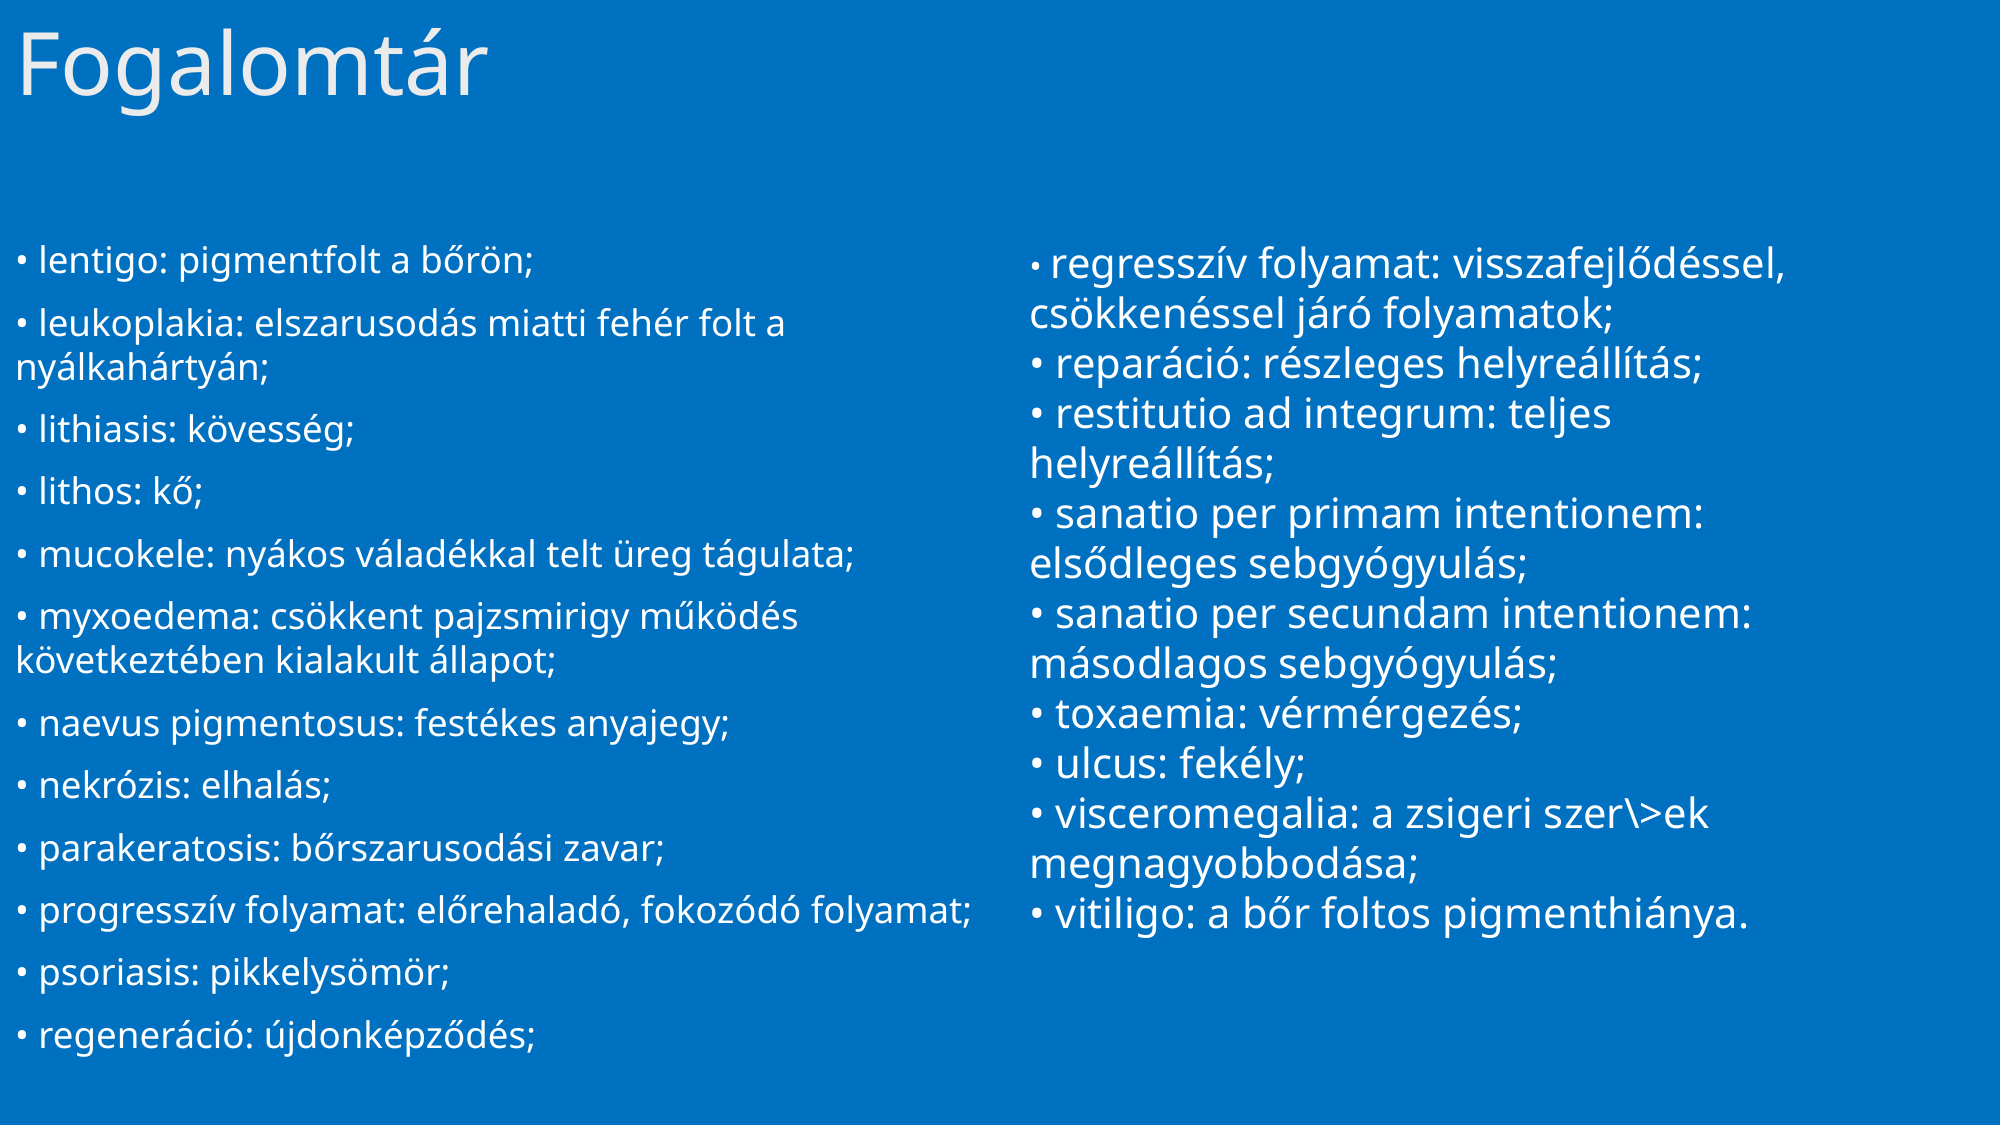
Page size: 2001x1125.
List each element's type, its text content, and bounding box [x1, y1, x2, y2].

text_box • regresszív folyamat: visszafejlődéssel, csökkenéssel járó folyamatok; • reparáció: részleges helyreállítás; • restitutio ad integrum: teljes helyreállítás; • sanatio per primam intentionem: elsődleges sebgyógyulás; • sanatio per secundam intentionem: másodlagos sebgyógyulás; • toxaemia: vérmérgezés; • ulcus: fekély; • visceromegalia: a zsigeri szer\>ek megnagyobbodása; • vitiligo: a bőr foltos pigmenthiánya. [1014, 229, 1862, 945]
list • lentigo: pigmentfolt a bőrön; • leukoplakia: elszarusodás miatti fehér folt a nyálkahártyán; • lithiasis: kövesség; • lithos: kő; • mucokele: nyákos váladékkal telt üreg tágulata; • myxoedema: csökkent pajzsmirigy működés következtében kialakult állapot; • naevus pigmentosus: festékes anyajegy; • nekrózis: elhalás; • parakeratosis: bőrszarusodási zavar; • progresszív folyamat: előrehaladó, fokozódó folyamat; • psoriasis: pikkelysömör; • regeneráció: újdonképződés; [0, 229, 993, 1103]
title Fogalomtár [0, 0, 1543, 230]
